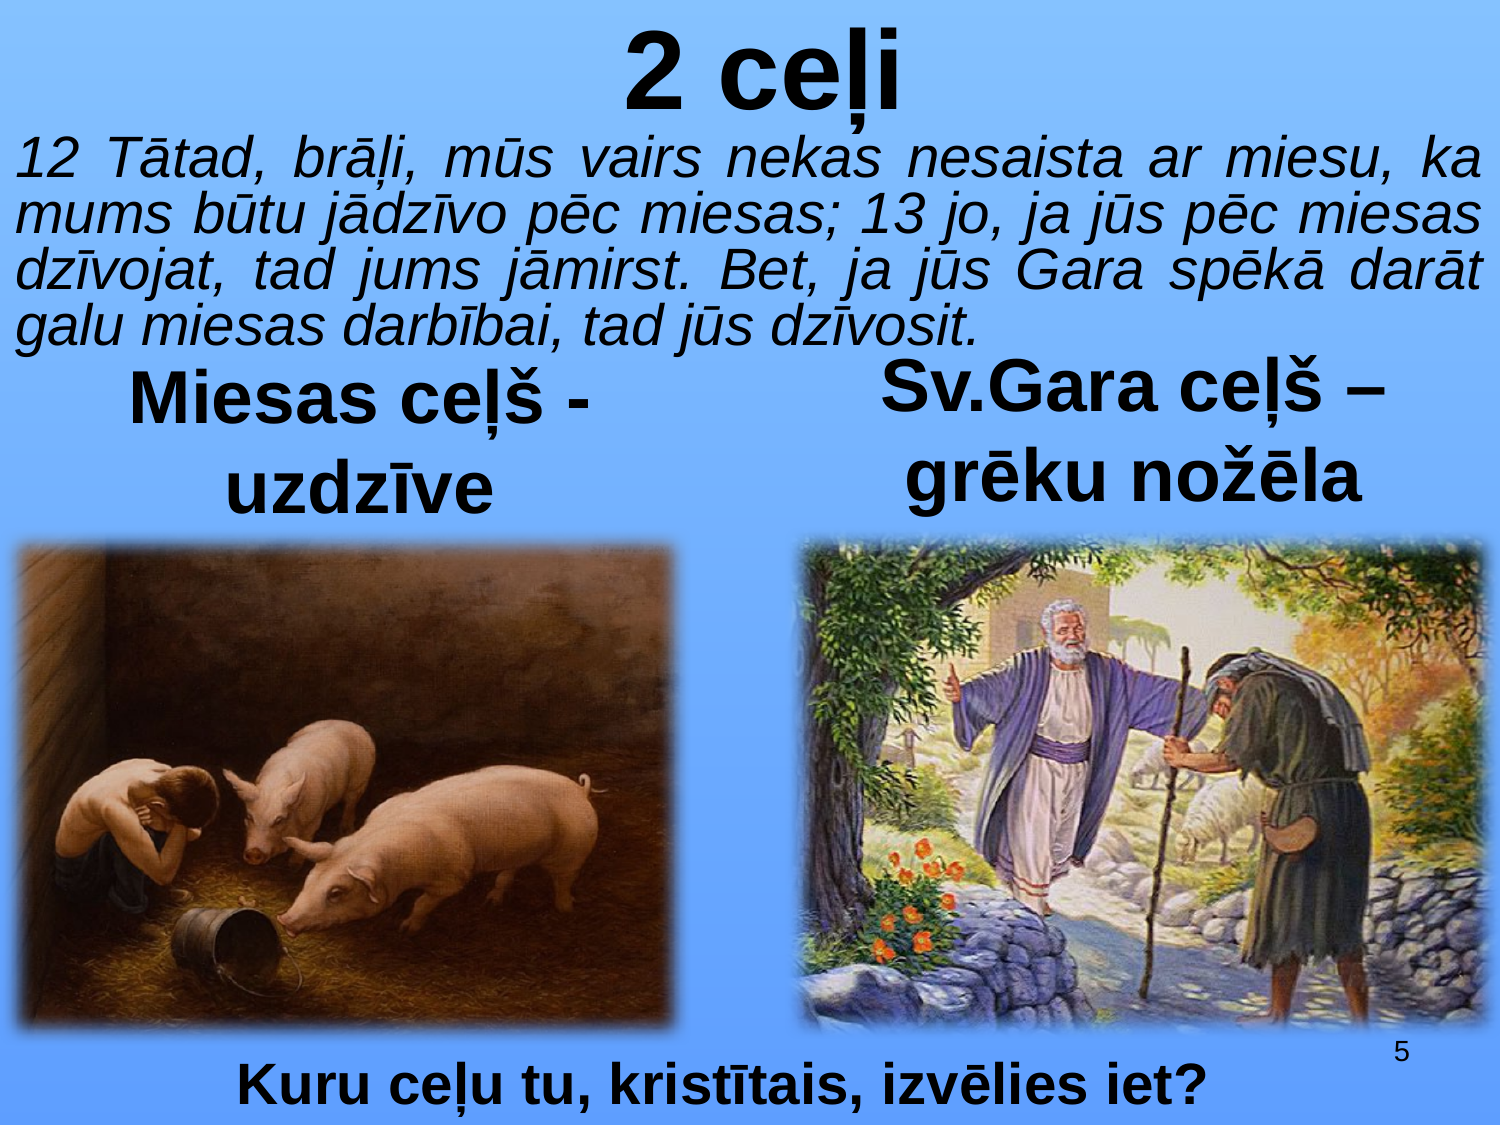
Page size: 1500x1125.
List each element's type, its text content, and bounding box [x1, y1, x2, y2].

picture [785, 526, 1500, 1040]
text_box Miesas ceļš - uzdzīve [29, 373, 691, 504]
title 2 ceļi [29, 0, 1500, 153]
text_box Sv.Gara ceļš – grēku nožēla [856, 361, 1412, 492]
list 12 Tātad, brāļi, mūs vairs nekas nesaista ar miesu, ka mums būtu jādzīvo pēc miesas; 13 jo, ja jūs pēc miesas dzīvojat, tad jums jāmirst. Bet, ja jūs Gara spēkā darāt galu miesas darbībai, tad jūs dzīvosit. [0, 125, 1500, 303]
text_box Kuru ceļu tu, kristītais, izvēlies iet? [206, 1039, 1241, 1124]
picture [0, 526, 692, 1047]
slide_number 5 [1074, 1048, 1426, 1103]
